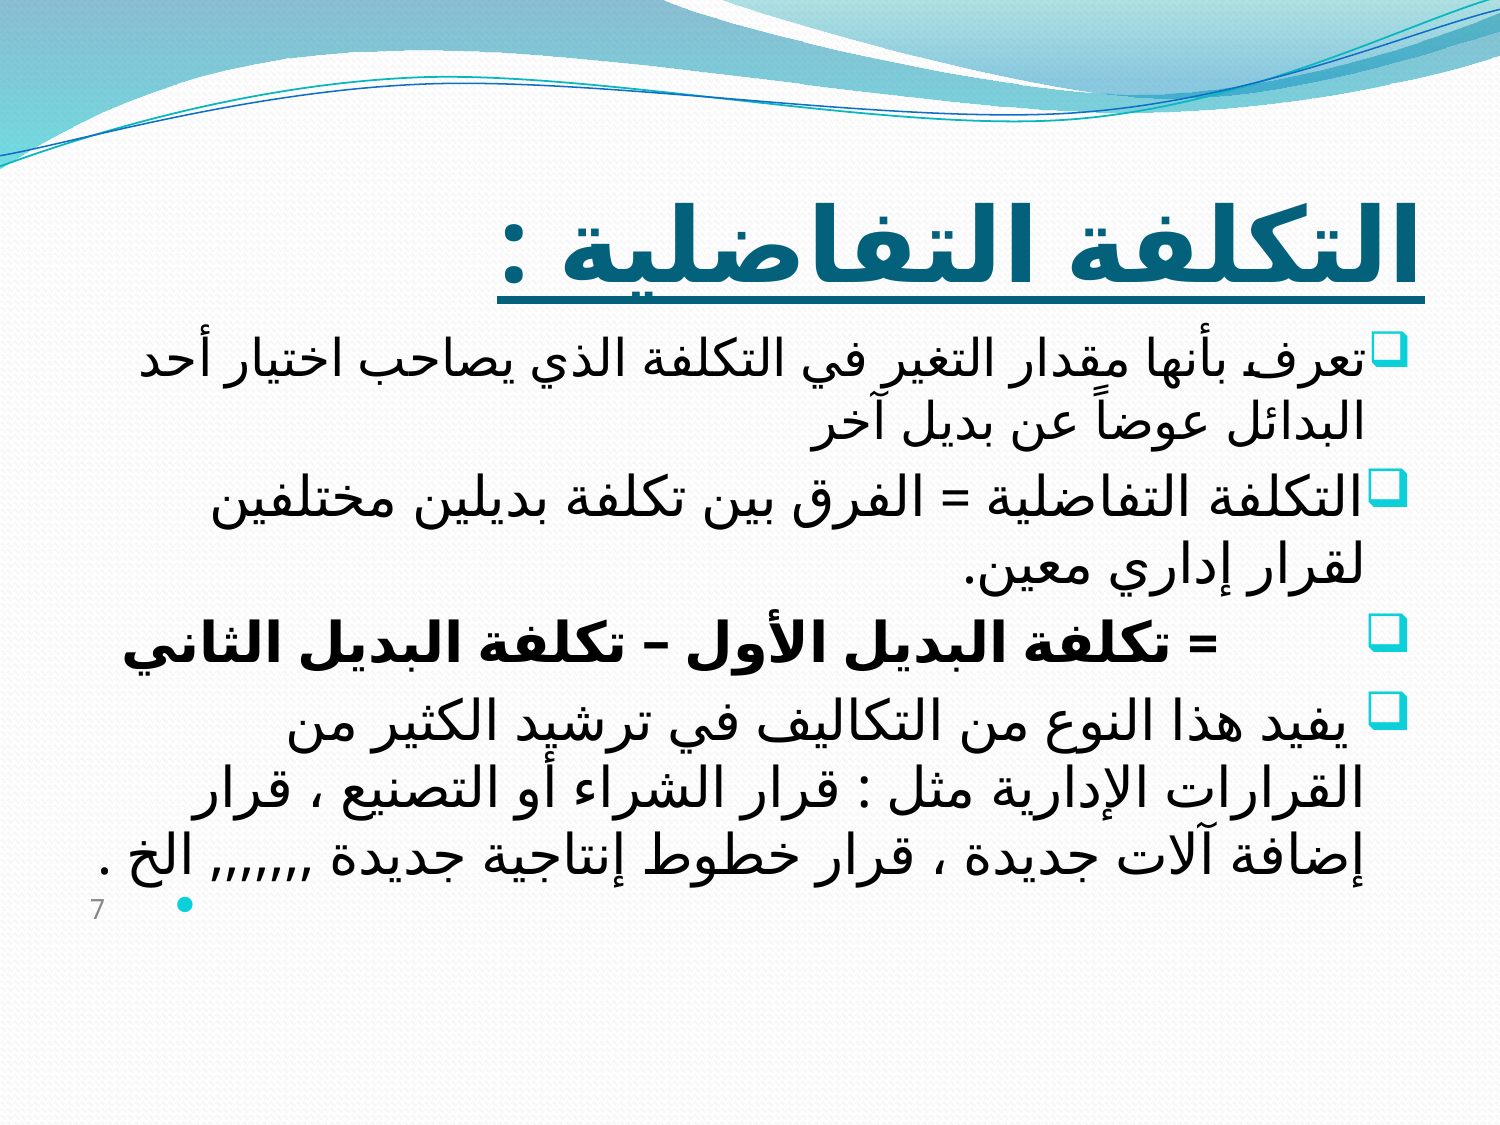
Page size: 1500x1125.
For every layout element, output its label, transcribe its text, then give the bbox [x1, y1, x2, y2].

list تعرف بأنها مقدار التغير في التكلفة الذي يصاحب اختيار أحد البدائل عوضاً عن بديل آخر التكلفة التفاضلية = الفرق بين تكلفة بديلين مختلفين لقرار إداري معين. = تكلفة البديل الأول – تكلفة البديل الثاني يفيد هذا النوع من التكاليف في ترشيد الكثير من القرارات الإدارية مثل : قرار الشراء أو التصنيع ، قرار إضافة آلات جديدة ، قرار خطوط إنتاجية جديدة ,,,,,,, الخ . 7 [75, 317, 1425, 1038]
title التكلفة التفاضلية : [75, 115, 1425, 303]
